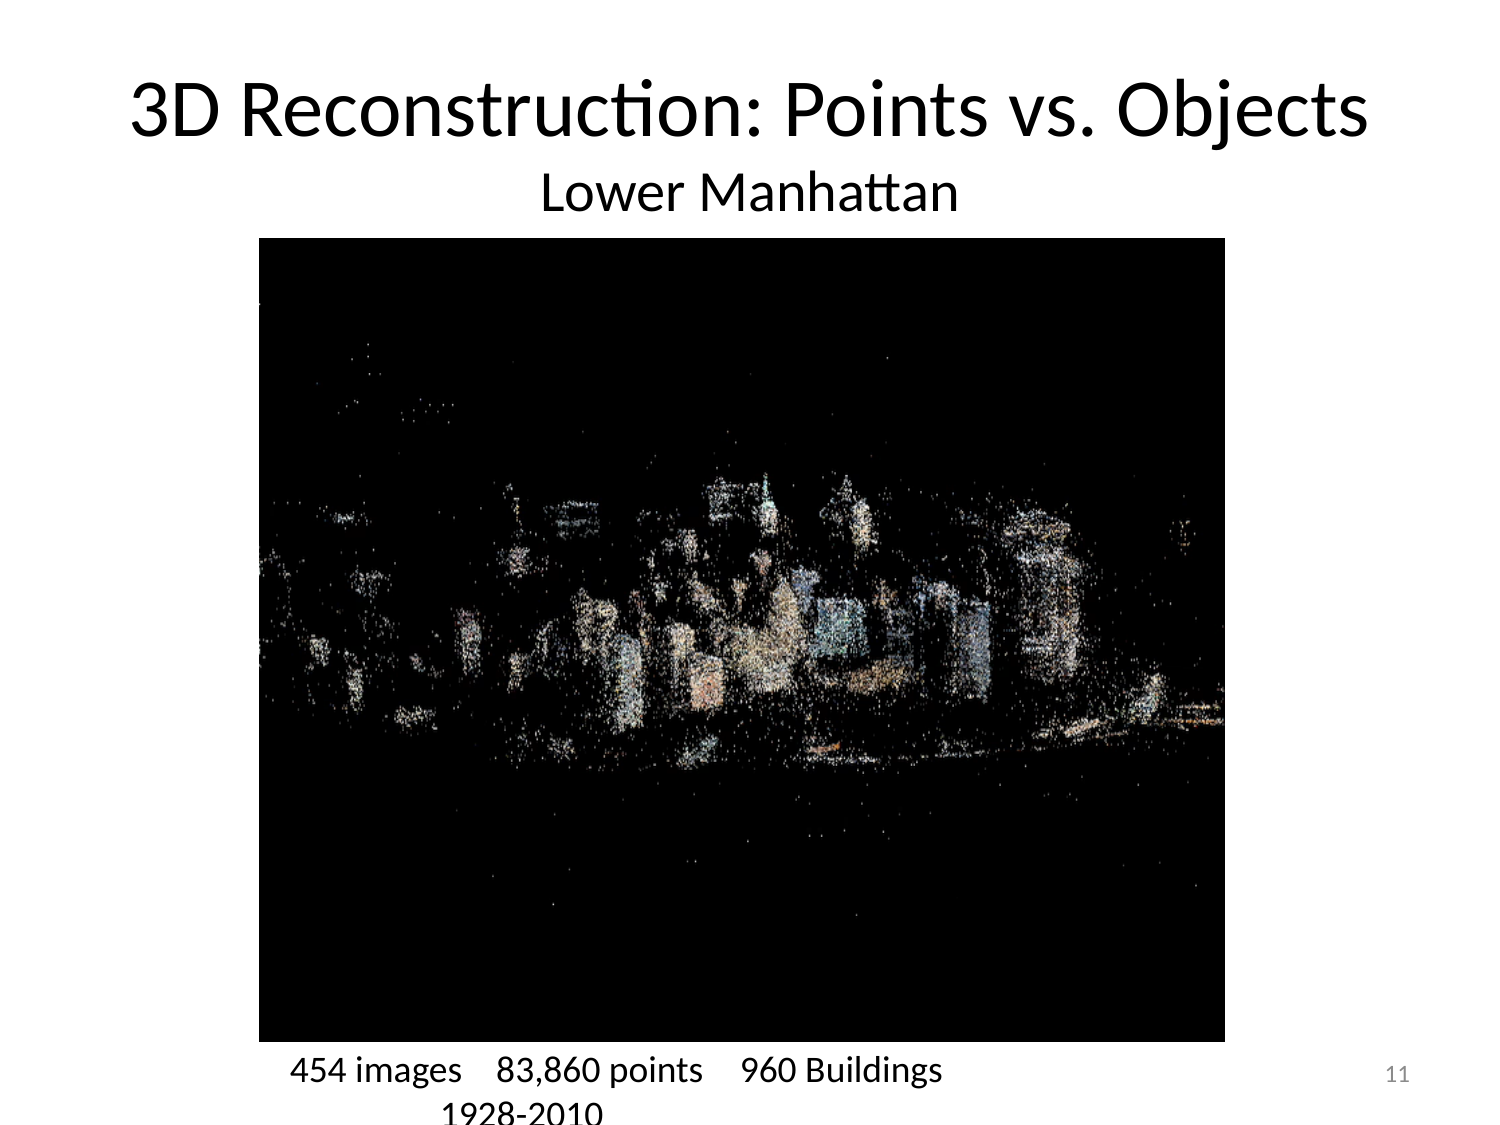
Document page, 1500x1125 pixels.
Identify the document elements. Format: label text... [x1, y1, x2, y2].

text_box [258, 237, 1226, 1043]
slide_number 11 [1175, 1042, 1425, 1103]
text_box 454 images 83,860 points 960 Buildings 1928-2010 [274, 1052, 1175, 1125]
title 3D Reconstruction: Points vs. Objects Lower Manhattan [75, 45, 1425, 233]
